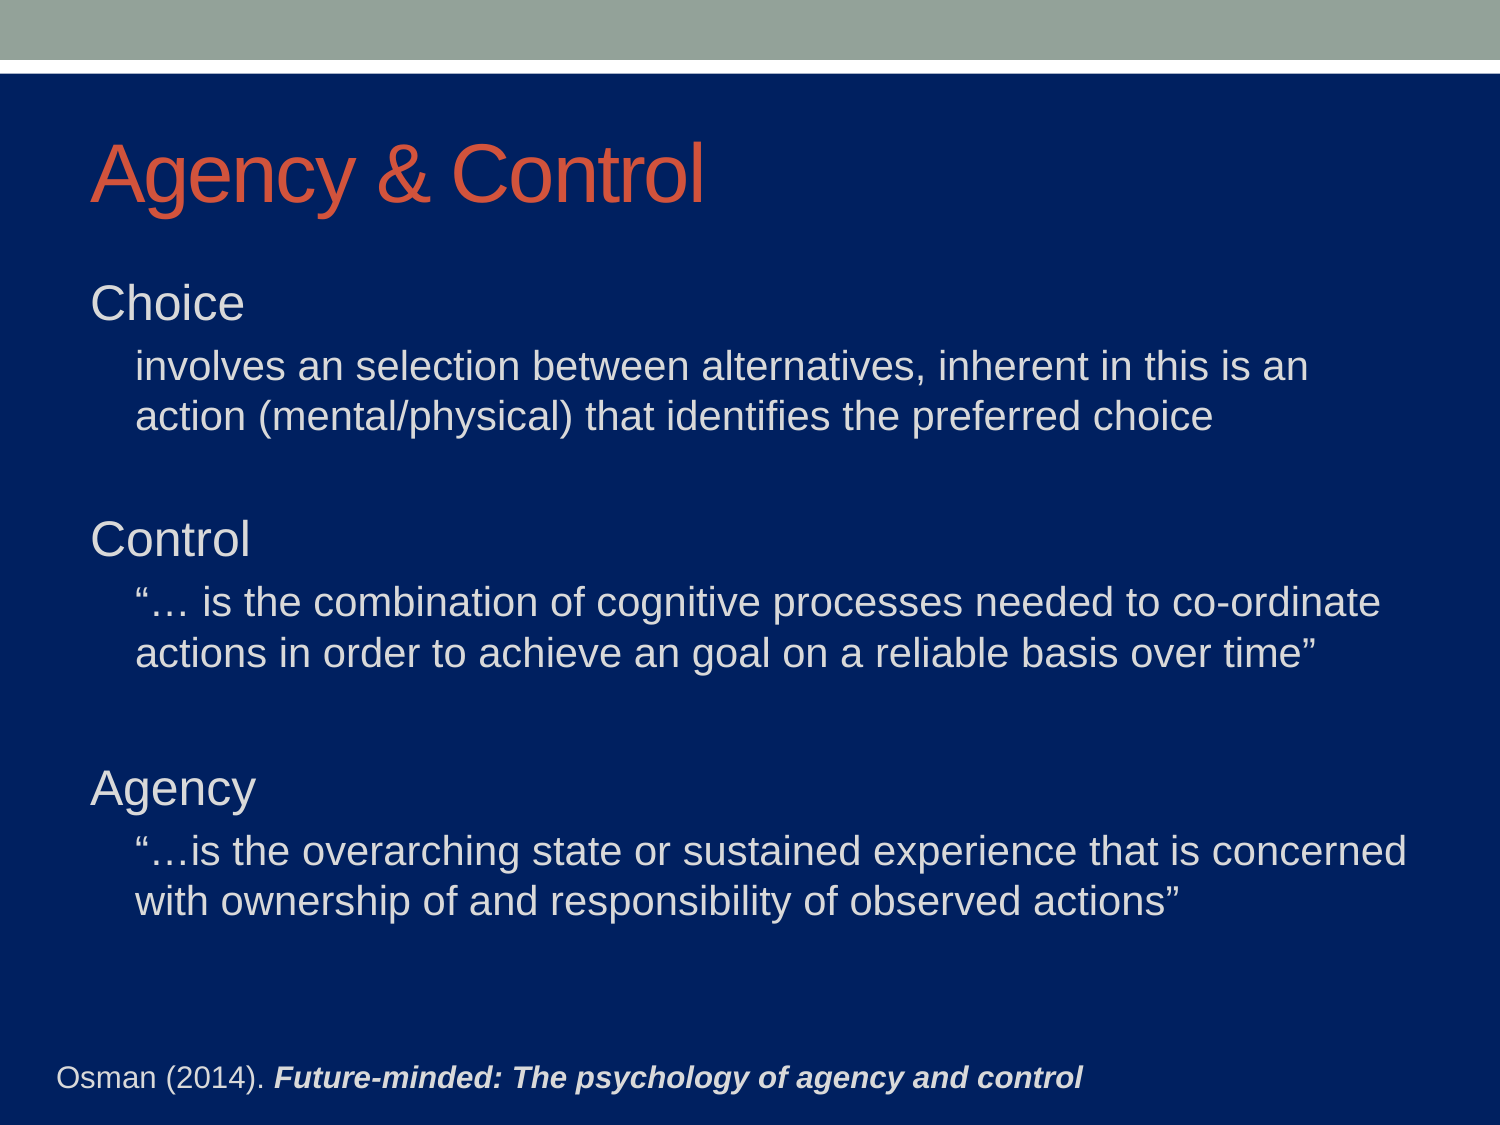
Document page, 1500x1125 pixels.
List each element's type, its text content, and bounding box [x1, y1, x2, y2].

text_box Osman (2014). Future-minded: The psychology of agency and control [41, 1050, 1258, 1103]
list Choice involves an selection between alternatives, inherent in this is an action (mental/physical) that identifies the preferred choice Control “… is the combination of cognitive processes needed to co-ordinate actions in order to achieve an goal on a reliable basis over time” Agency “…is the overarching state or sustained experience that is concerned with ownership of and responsibility of observed actions” [75, 262, 1425, 1063]
title Agency & Control [75, 87, 1425, 250]
